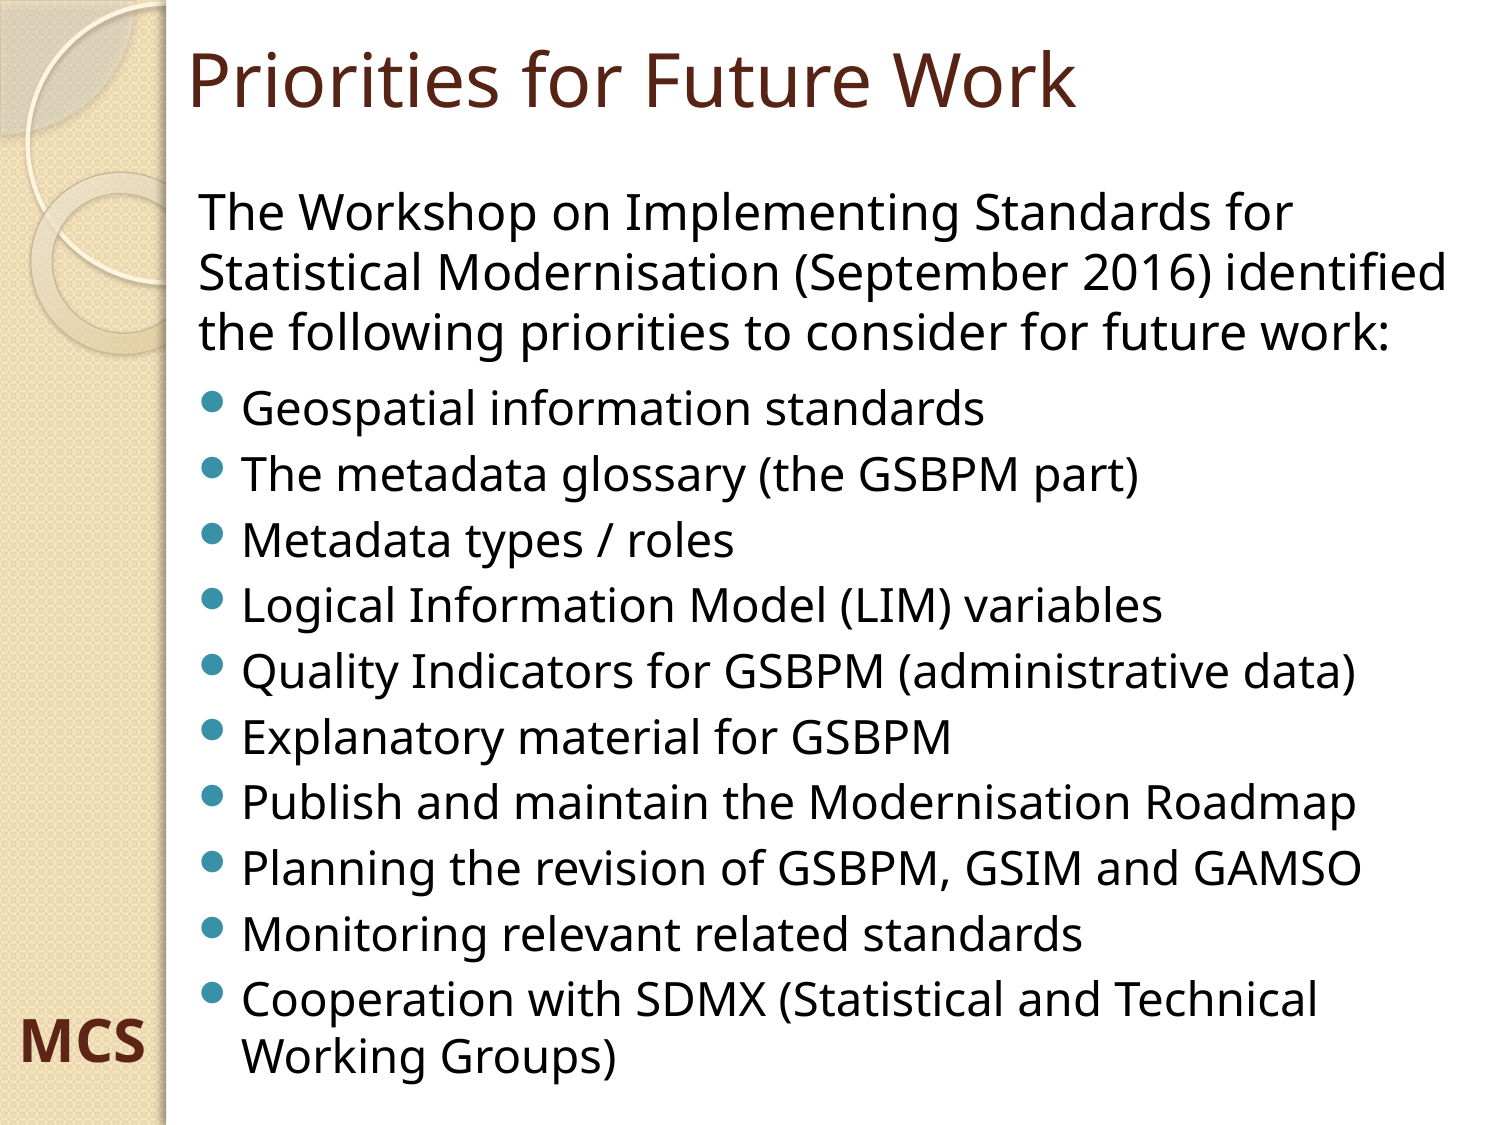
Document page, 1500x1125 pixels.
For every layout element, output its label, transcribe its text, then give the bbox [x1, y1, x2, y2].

text_box MCS [5, 952, 160, 1083]
title Priorities for Future Work [171, 30, 1454, 124]
list The Workshop on Implementing Standards for Statistical Modernisation (September 2016) identified the following priorities to consider for future work: Geospatial information standards The metadata glossary (the GSBPM part) Metadata types / roles Logical Information Model (LIM) variables Quality Indicators for GSBPM (administrative data) Explanatory material for GSBPM Publish and maintain the Modernisation Roadmap Planning the revision of GSBPM, GSIM and GAMSO Monitoring relevant related standards Cooperation with SDMX (Statistical and Technical Working Groups) [171, 172, 1483, 1125]
